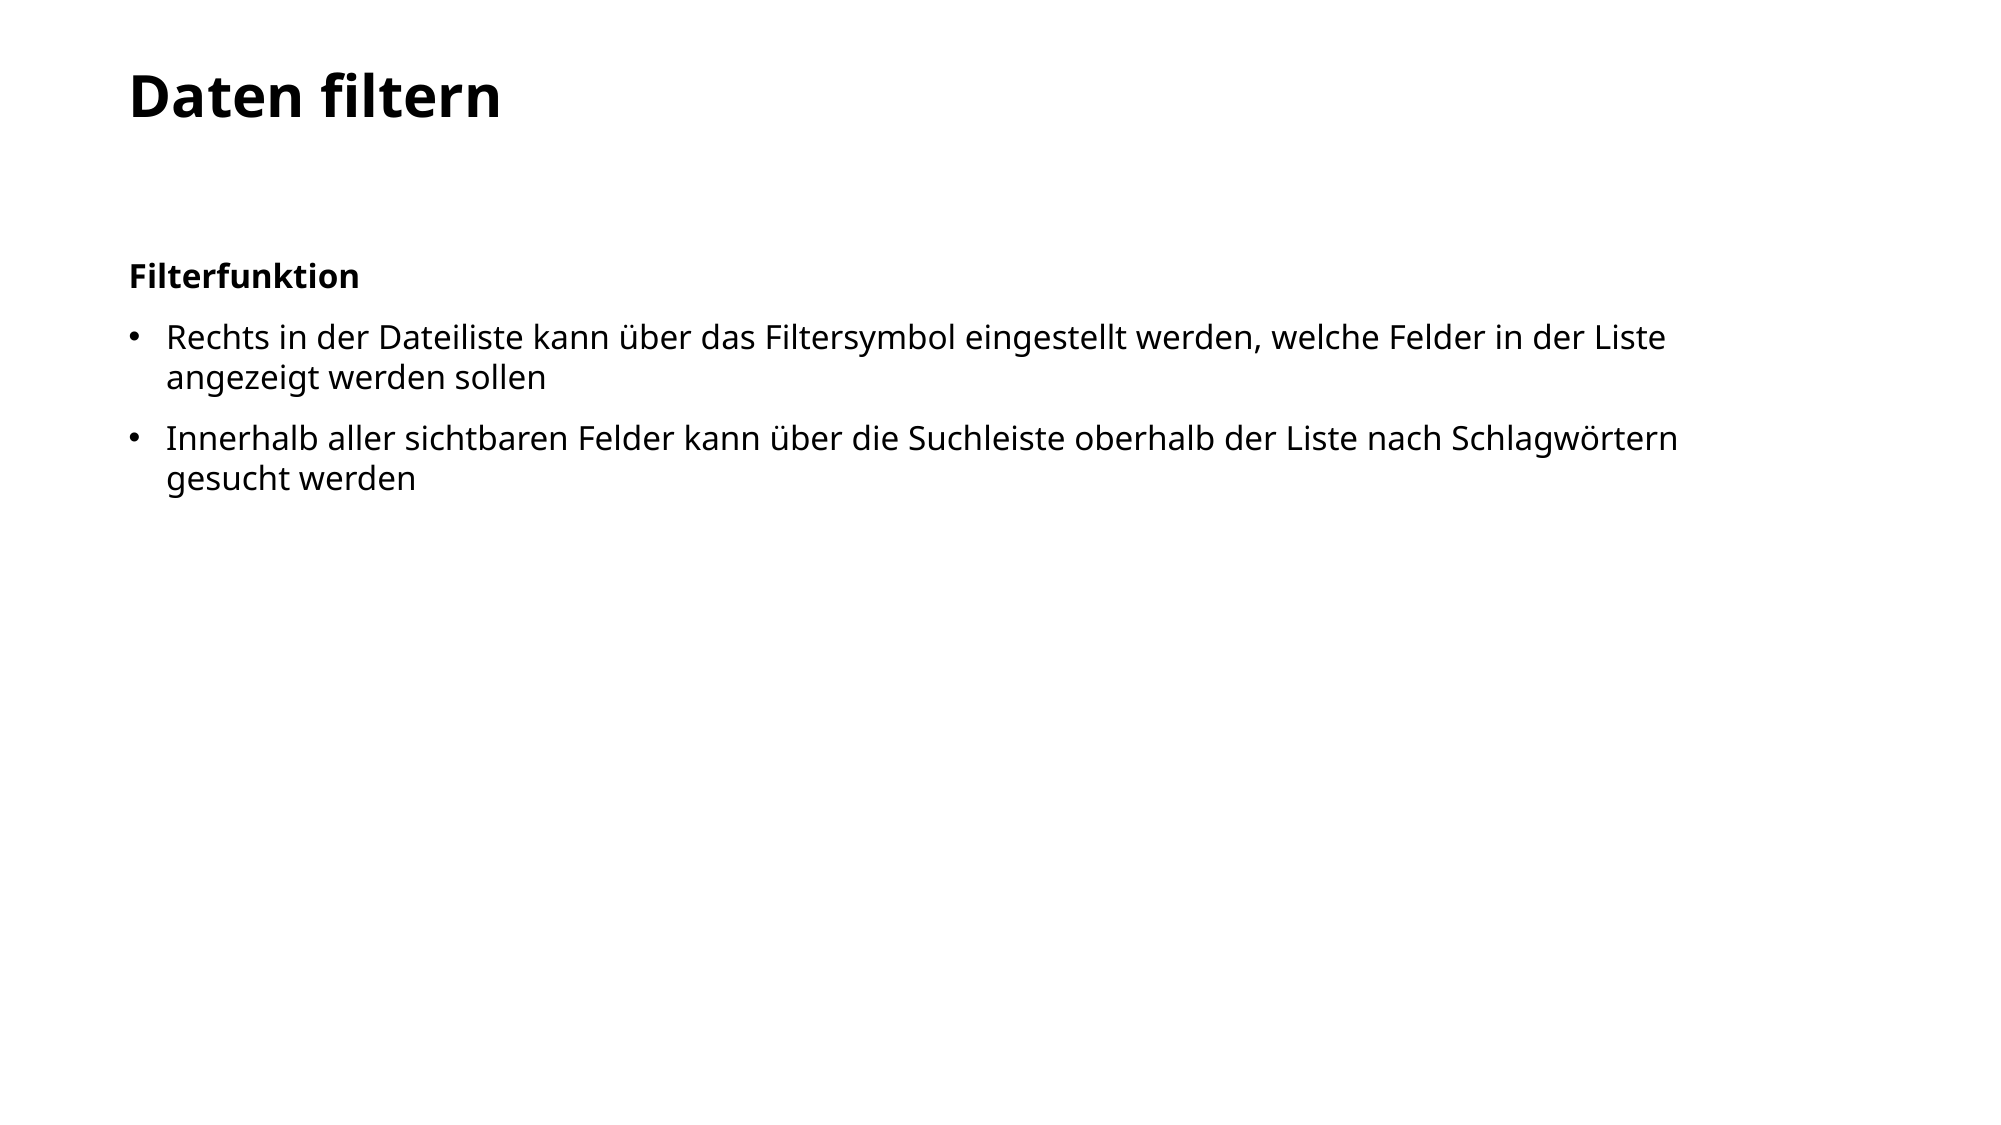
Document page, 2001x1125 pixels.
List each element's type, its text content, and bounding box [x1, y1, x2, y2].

list Filterfunktion Rechts in der Dateiliste kann über das Filtersymbol eingestellt werden, welche Felder in der Liste angezeigt werden sollen Innerhalb aller sichtbaren Felder kann über die Suchleiste oberhalb der Liste nach Schlagwörtern gesucht werden [114, 248, 1785, 1039]
title Daten filtern [114, 59, 1886, 148]
